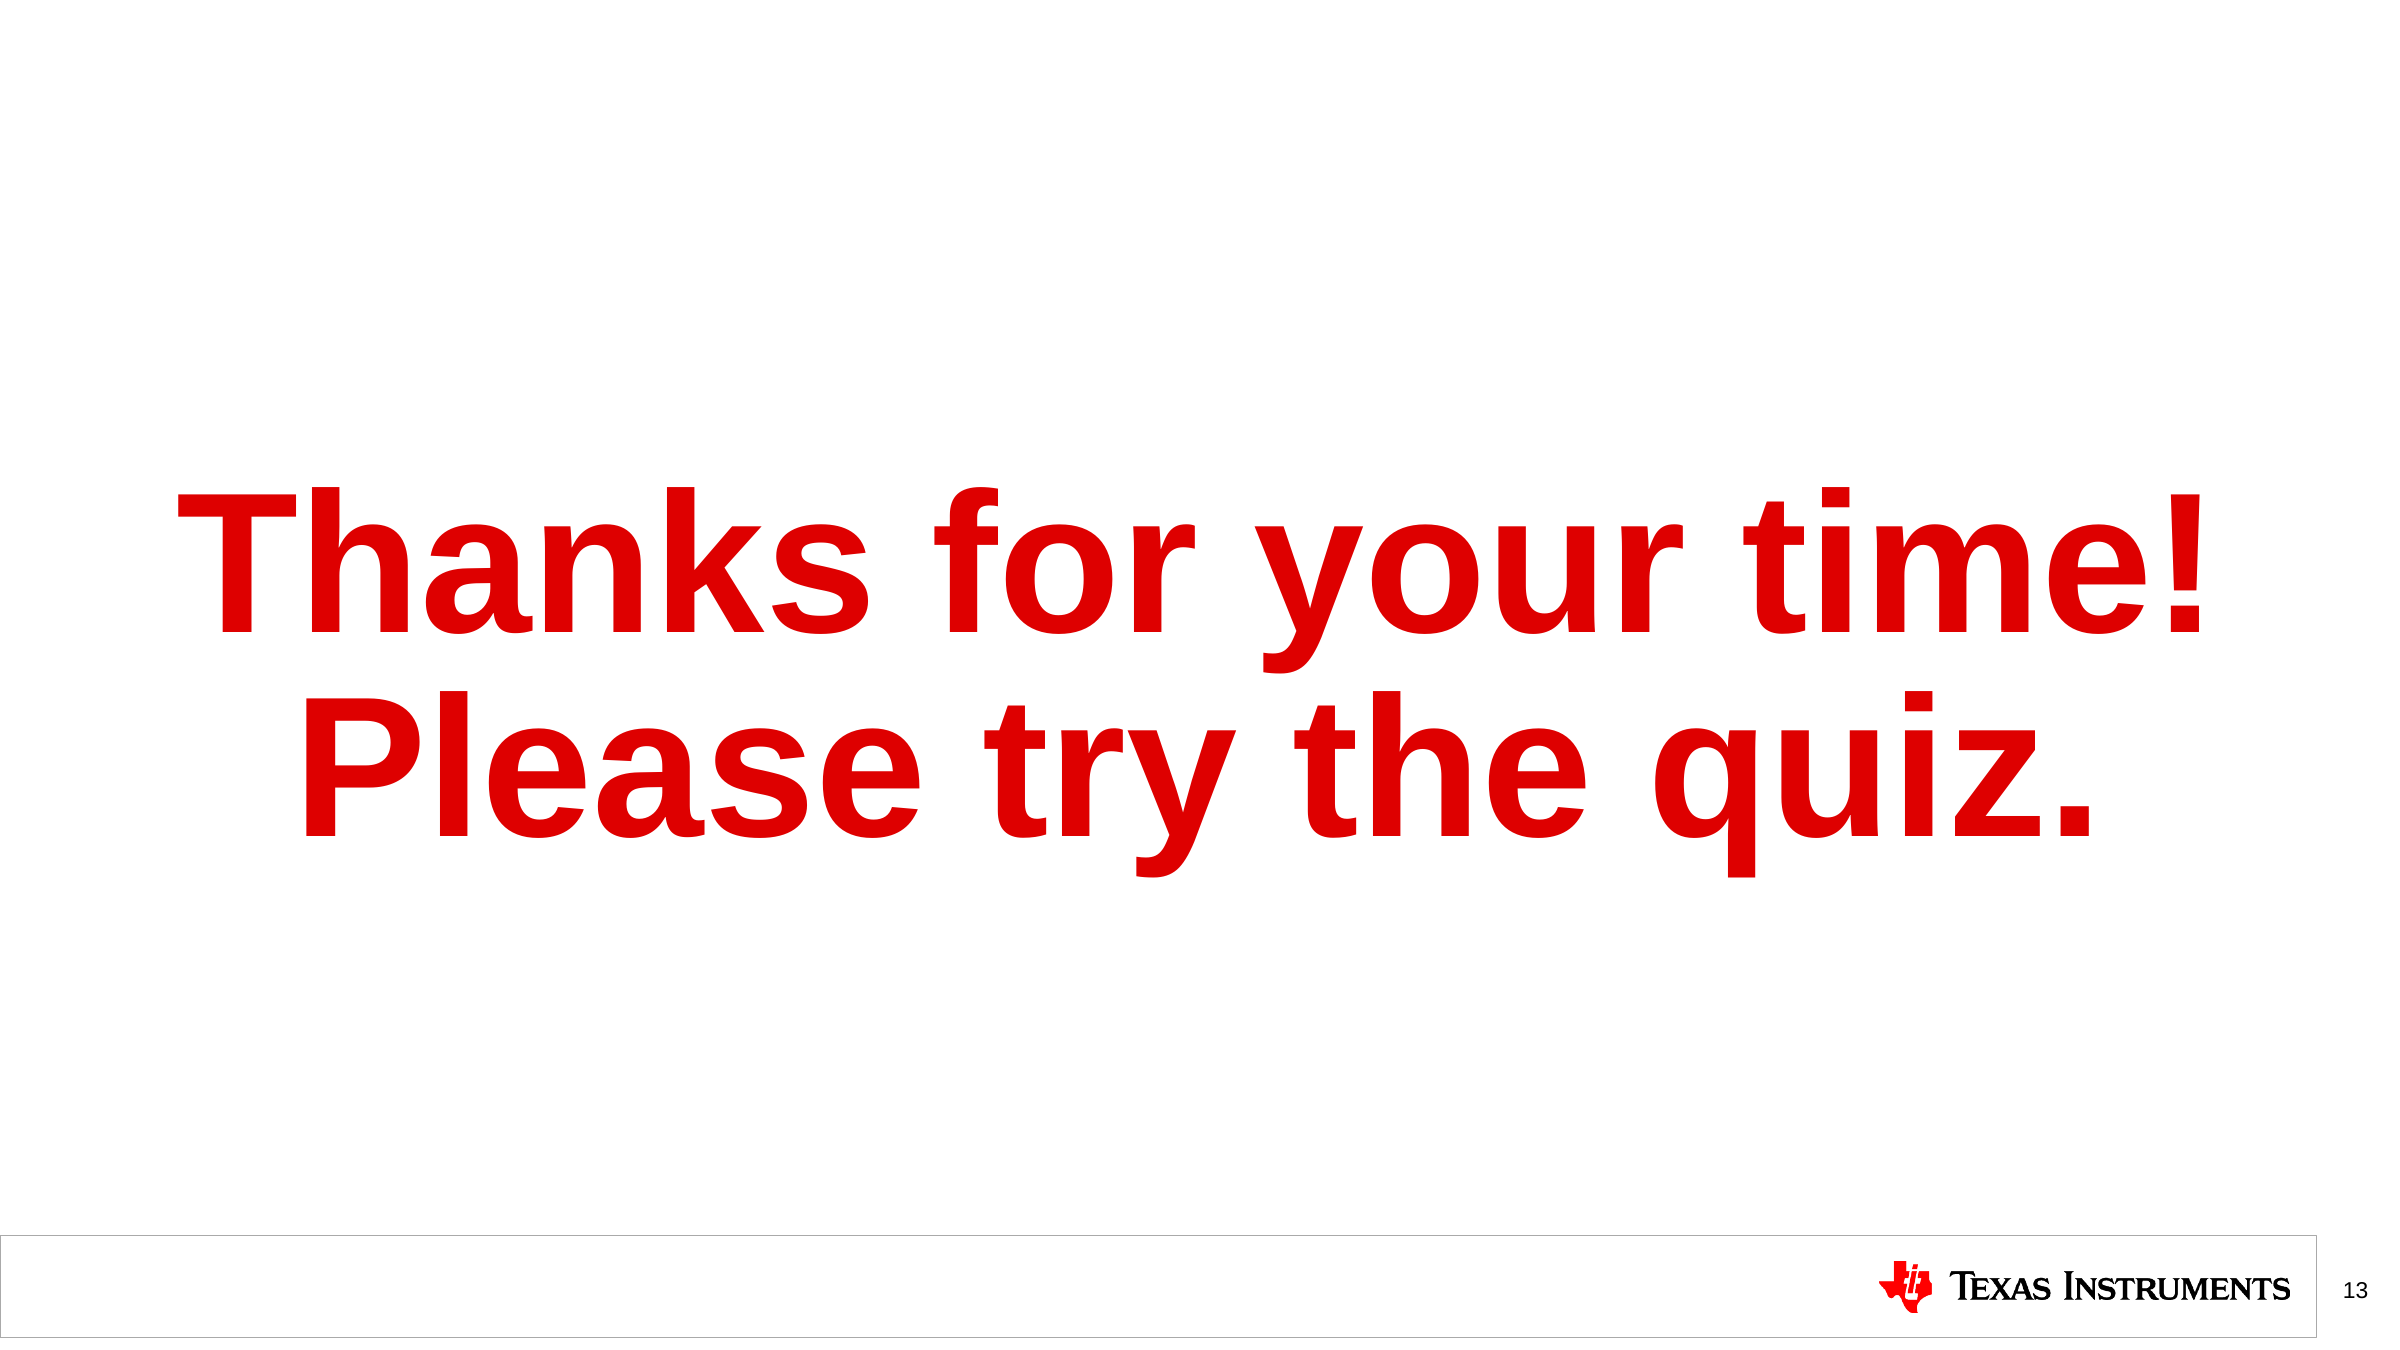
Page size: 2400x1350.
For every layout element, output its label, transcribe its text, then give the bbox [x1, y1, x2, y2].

picture [1879, 1307, 2290, 1313]
slide_number 13 [1828, 1265, 2389, 1307]
title Thanks for your time! Please try the quiz. [88, 492, 2310, 854]
picture [1879, 1261, 2290, 1265]
